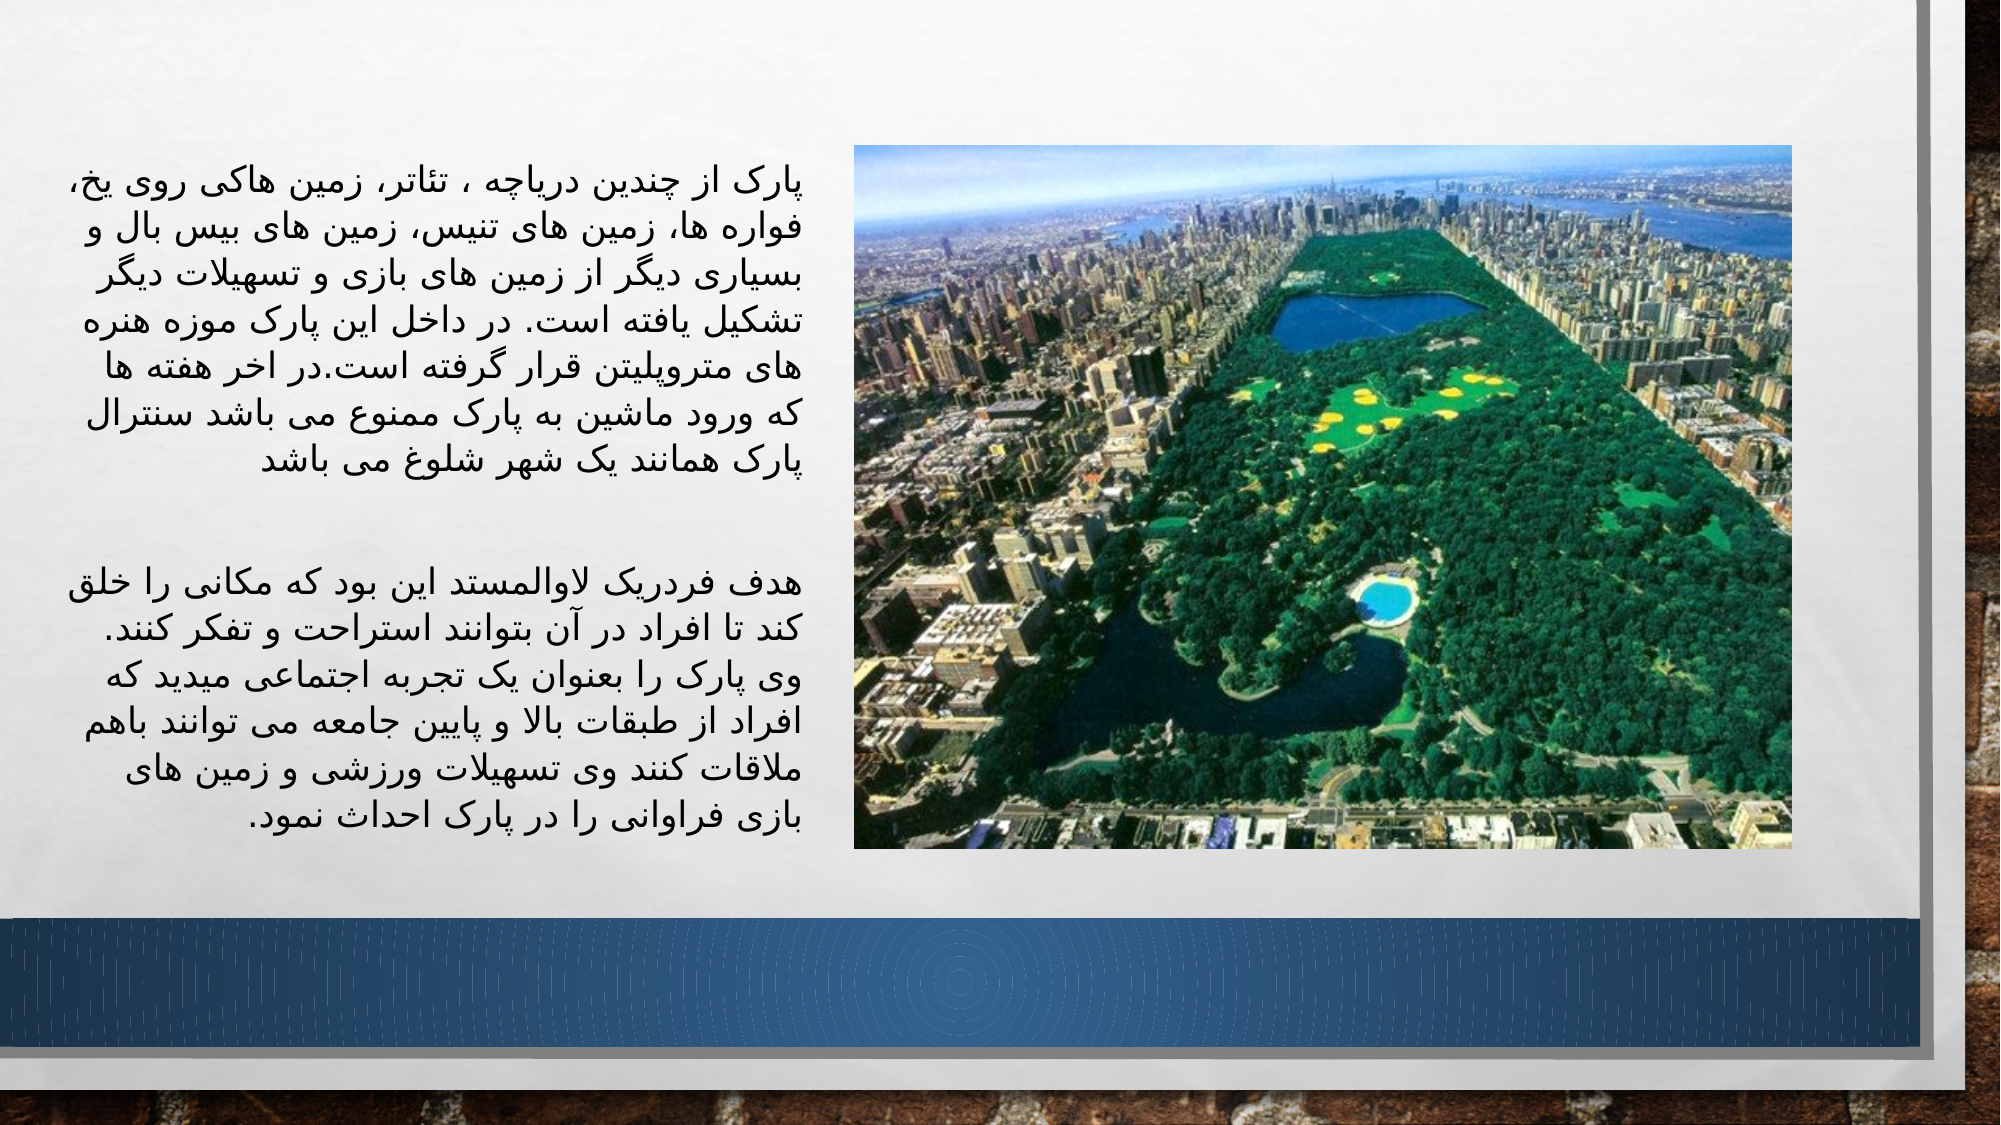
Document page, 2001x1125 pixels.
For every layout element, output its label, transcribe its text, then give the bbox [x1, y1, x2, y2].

list پارک از چندین دریاچه ، تئاتر، زمین هاکی روی یخ، فواره ها، زمین های تنیس، زمین های بیس بال و بسیاری دیگر از زمین های بازی و تسهیلات دیگر تشکیل یافته است. در داخل این پارک موزه هنره های متروپلیتن قرار گرفته است.در اخر هفته ها که ورود ماشین به پارک ممنوع می باشد سنترال پارک همانند یک شهر شلوغ می باشد هدف فردریک لاوالمستد این بود که مکانی را خلق کند تا افراد در آن بتوانند استراحت و تفکر کنند. وی پارک را بعنوان یک تجربه اجتماعی میدید که افراد از طبقات بالا و پایین جامعه می توانند باهم ملاقات کنند وی تسهیلات ورزشی و زمین های بازی فراوانی را در پارک احداث نمود. [42, 145, 819, 849]
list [853, 145, 1792, 849]
picture [0, 0, 2000, 1125]
